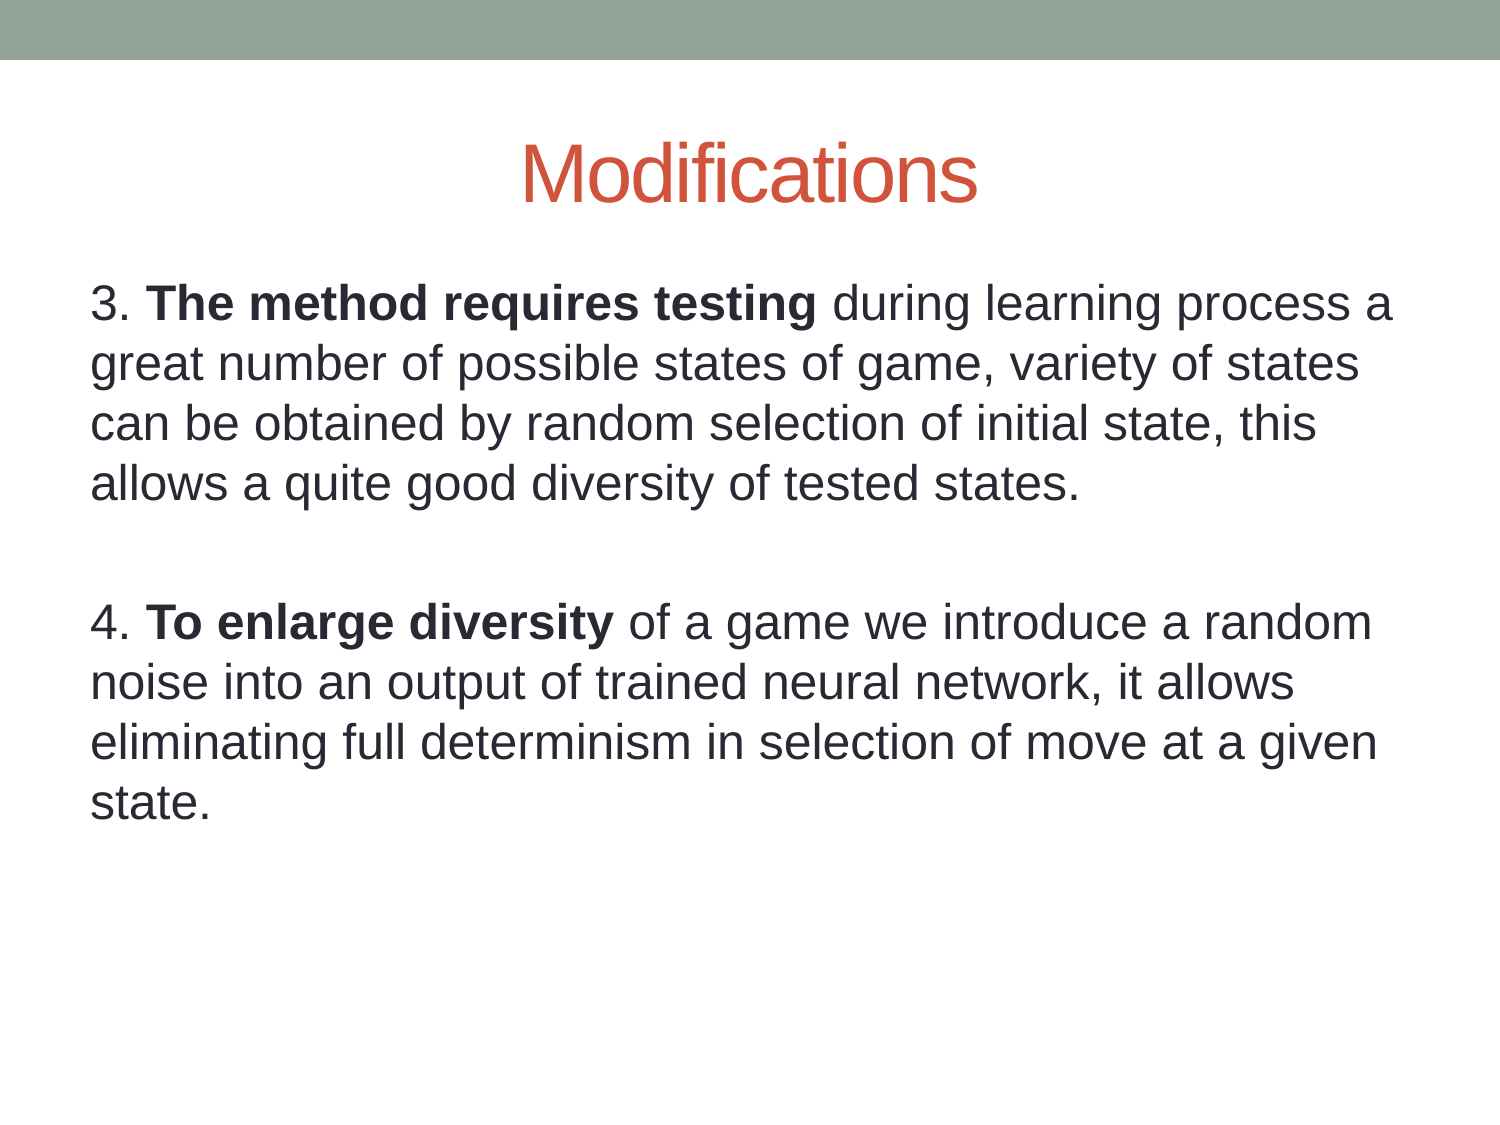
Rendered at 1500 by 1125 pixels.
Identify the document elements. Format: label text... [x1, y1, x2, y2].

title Modifications [75, 87, 1425, 250]
list 3. The method requires testing during learning process a great number of possible states of game, variety of states can be obtained by random selection of initial state, this allows a quite good diversity of tested states. 4. To enlarge diversity of a game we introduce a random noise into an output of trained neural network, it allows eliminating full determinism in selection of move at a given state. [75, 262, 1425, 1063]
